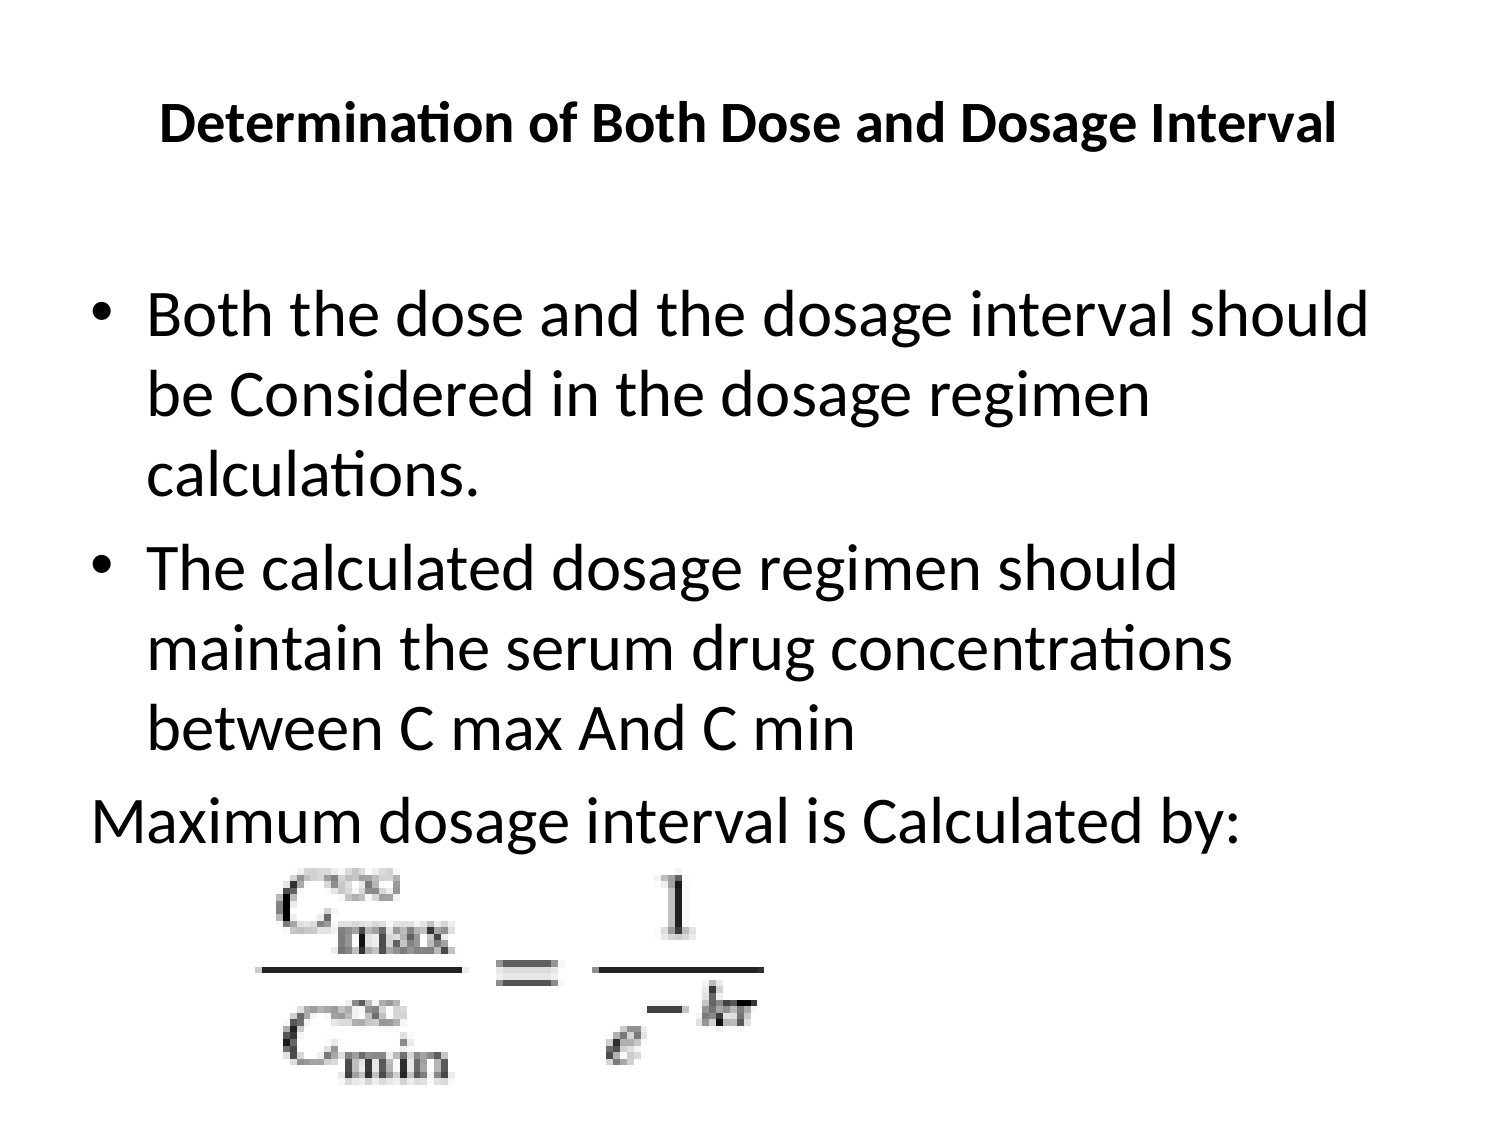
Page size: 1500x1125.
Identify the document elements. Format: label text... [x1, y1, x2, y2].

title Determination of Both Dose and Dosage Interval [75, 75, 1425, 233]
picture [249, 862, 813, 1125]
list Both the dose and the dosage interval should be Considered in the dosage regimen calculations. The calculated dosage regimen should maintain the serum drug concentrations between C max And C min Maximum dosage interval is Calculated by: [75, 262, 1425, 1005]
